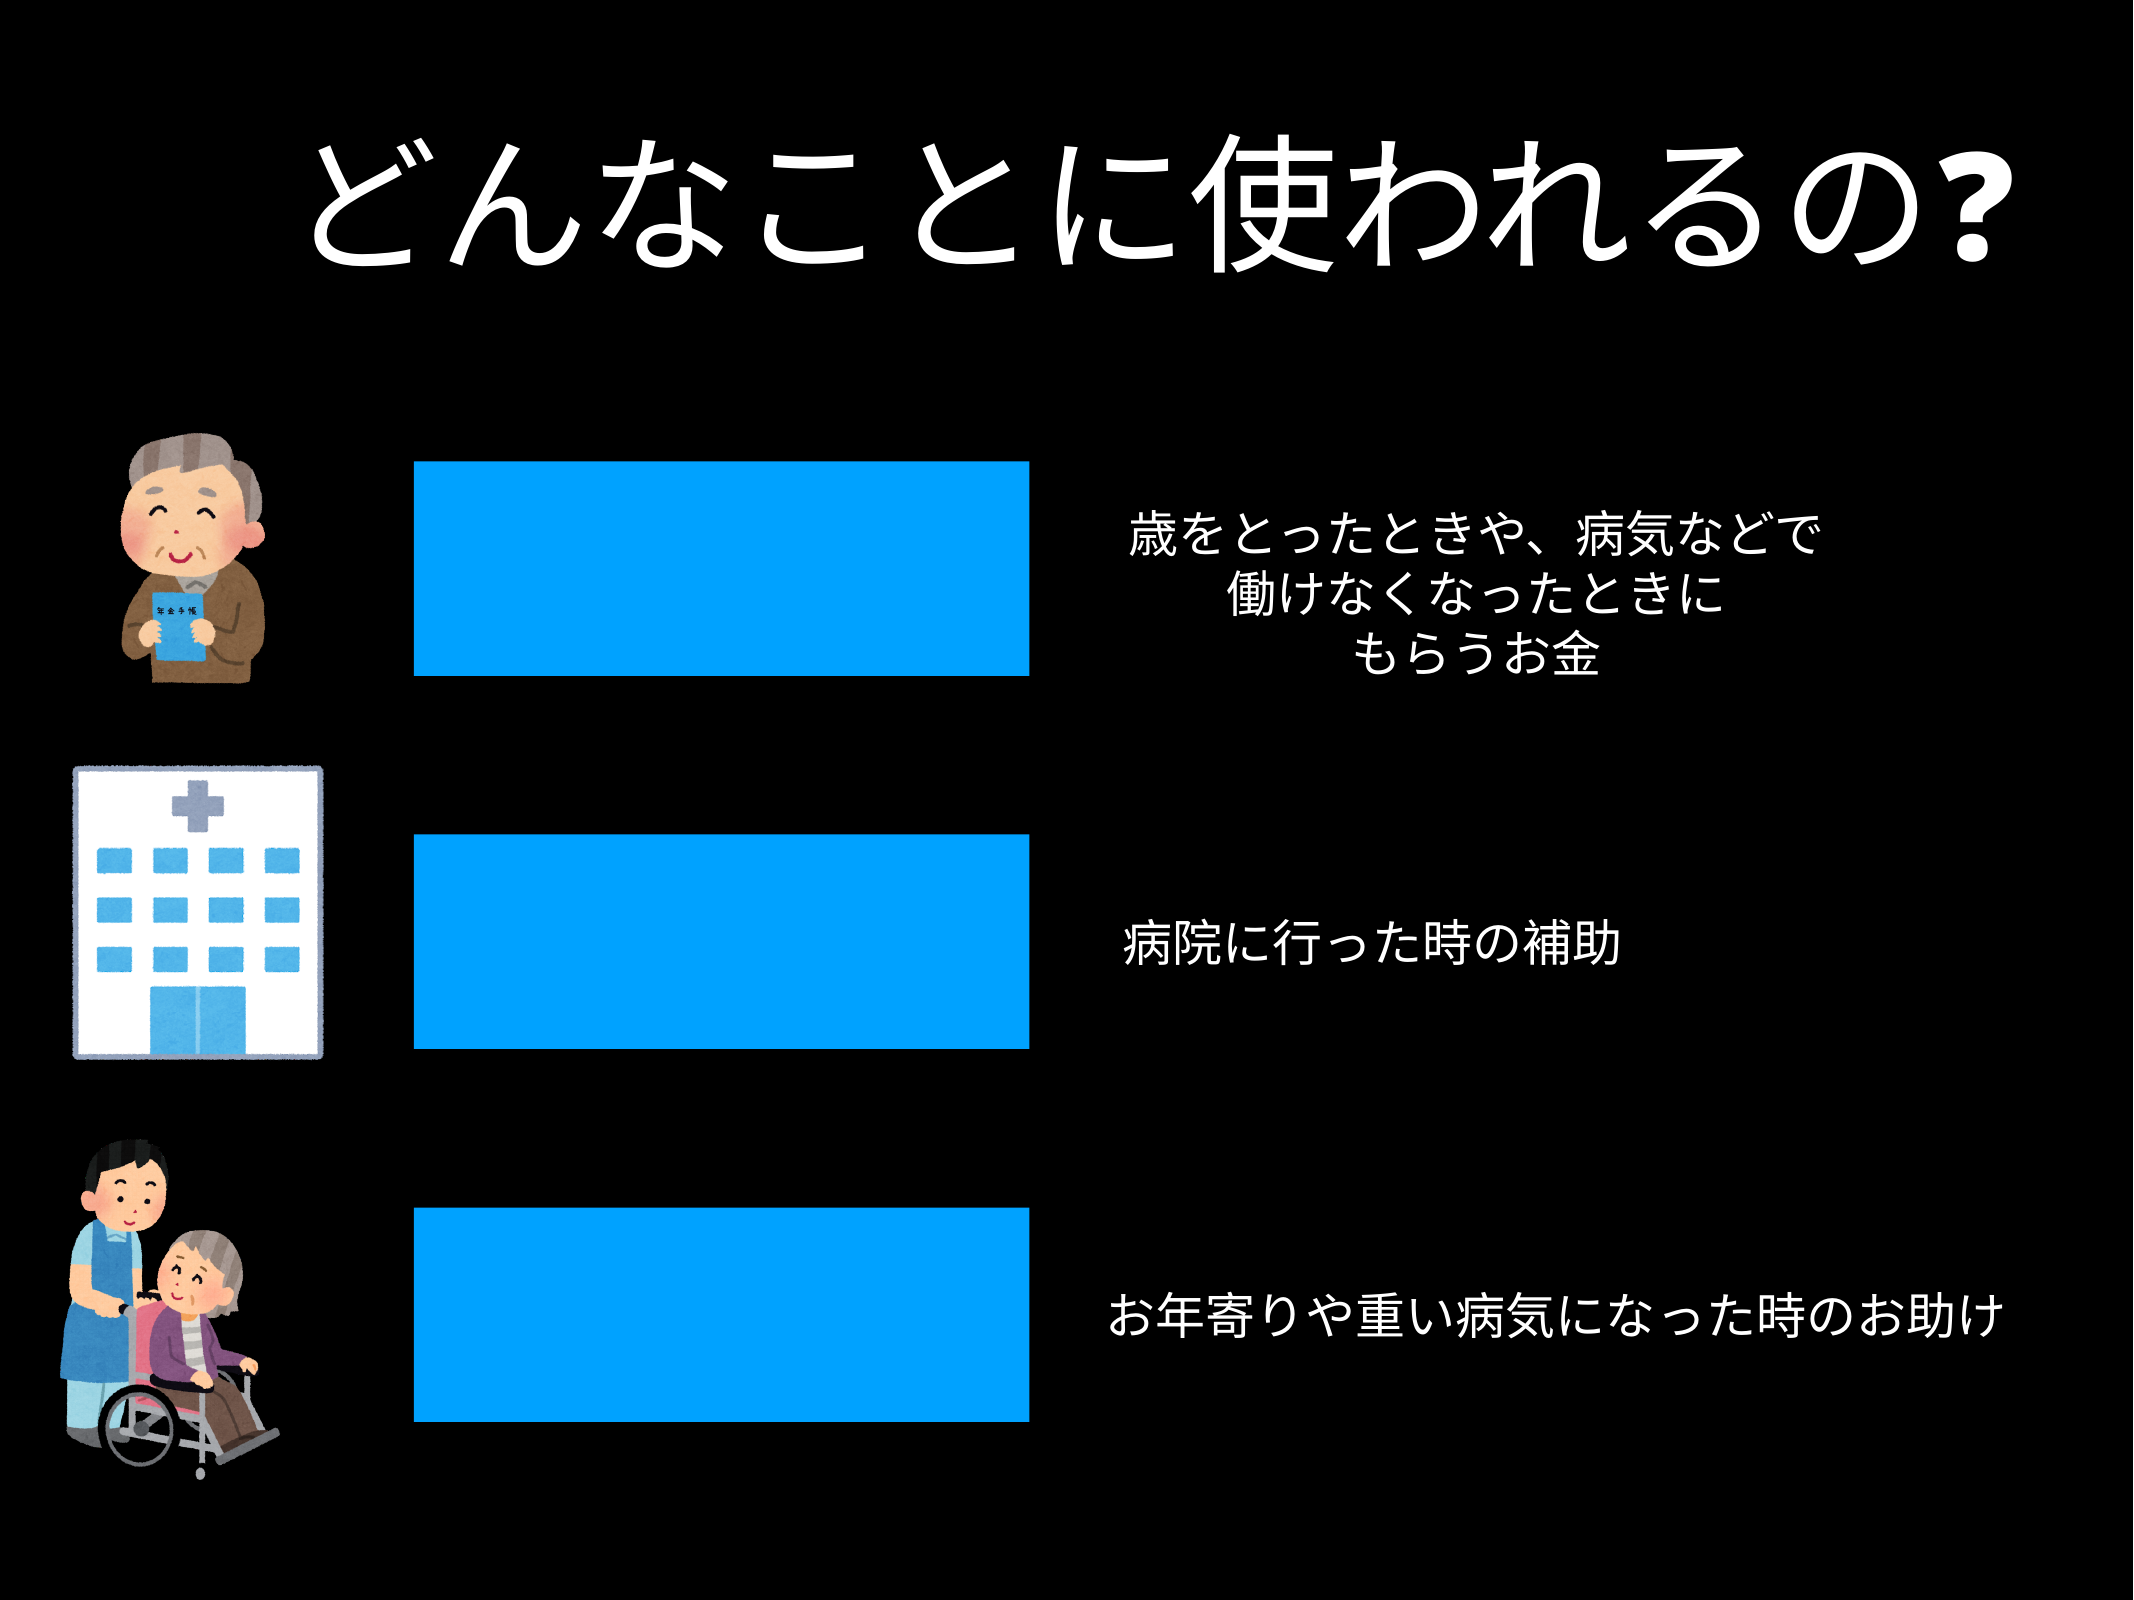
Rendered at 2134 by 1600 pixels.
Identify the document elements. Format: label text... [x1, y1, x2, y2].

text_box 病院に行った時の補助 [1113, 903, 1631, 980]
title どんなことに使われるの❓ [243, 22, 2066, 378]
picture [82, 424, 313, 691]
text_box [413, 1207, 1030, 1422]
picture [63, 756, 332, 1071]
text_box お年寄りや重い病気になった時のお助け [1097, 1276, 2015, 1353]
text_box [413, 461, 1030, 676]
picture [31, 1136, 300, 1491]
text_box 歳をとったときや、病気などで 働けなくなったときに もらうお金 [1120, 494, 1834, 691]
text_box [413, 834, 1030, 1049]
